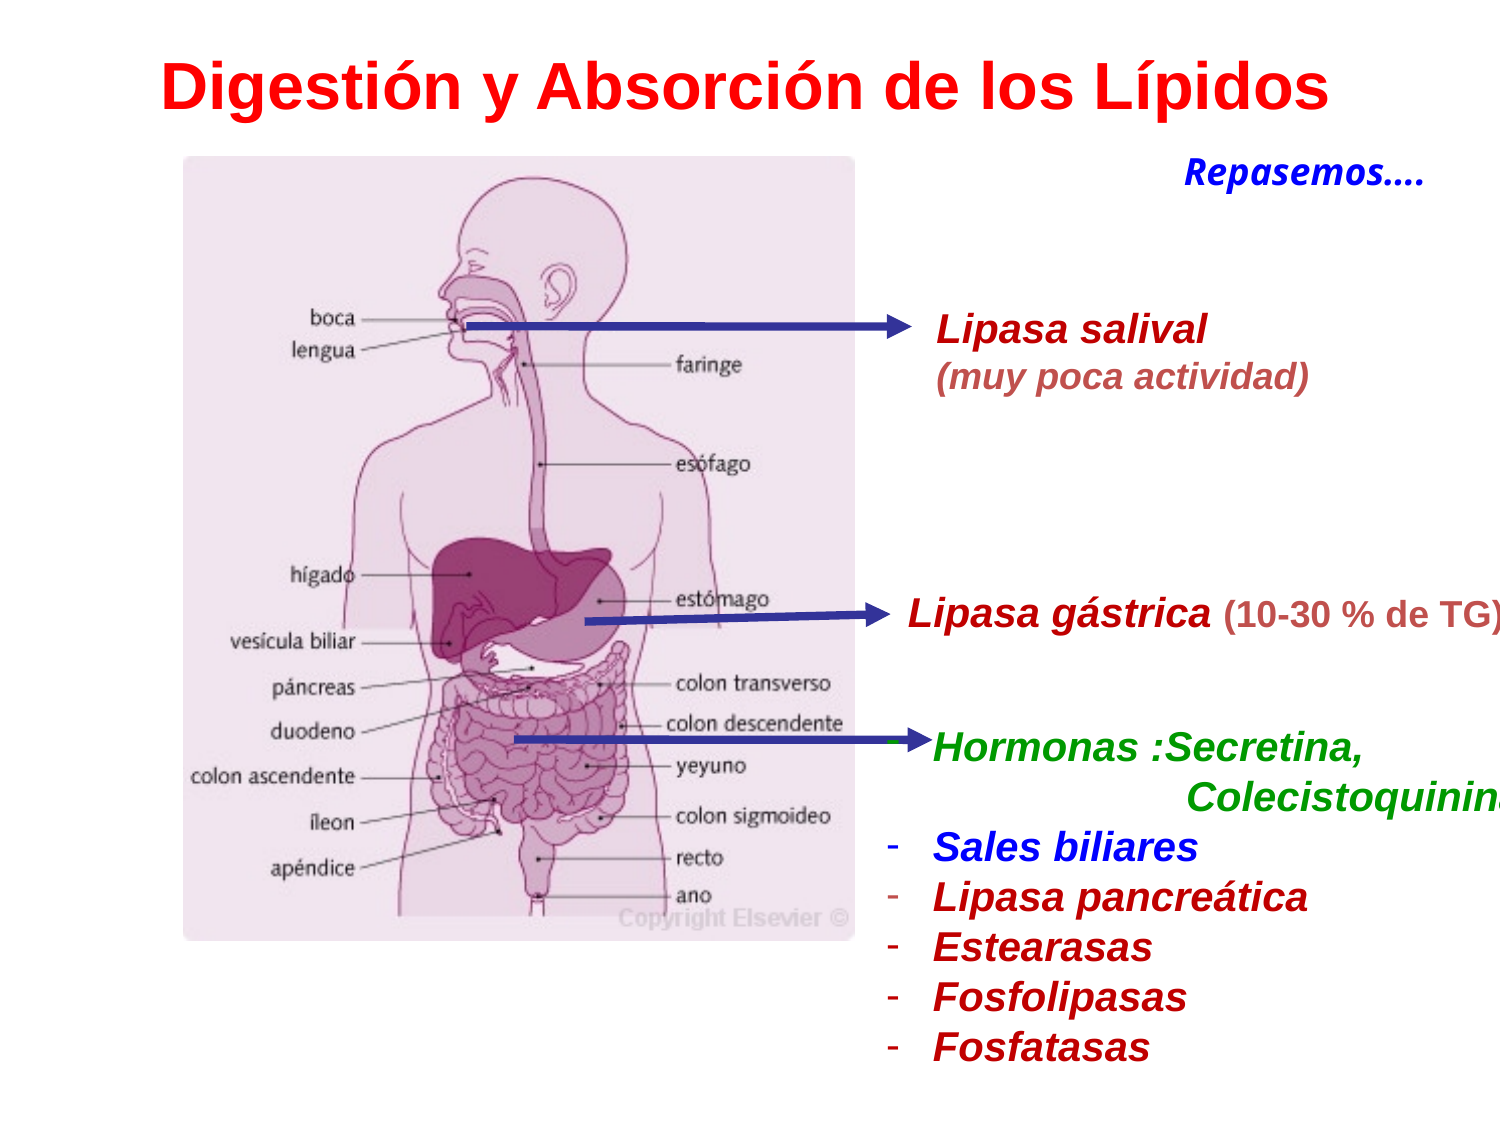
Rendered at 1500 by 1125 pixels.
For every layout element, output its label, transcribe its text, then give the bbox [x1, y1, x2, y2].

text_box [513, 711, 1476, 1082]
picture [182, 155, 856, 941]
text_box Repasemos…. [1168, 140, 1442, 201]
text_box Digestión y Absorción de los Lípidos [145, 35, 1347, 130]
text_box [466, 293, 1327, 406]
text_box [584, 577, 1500, 644]
